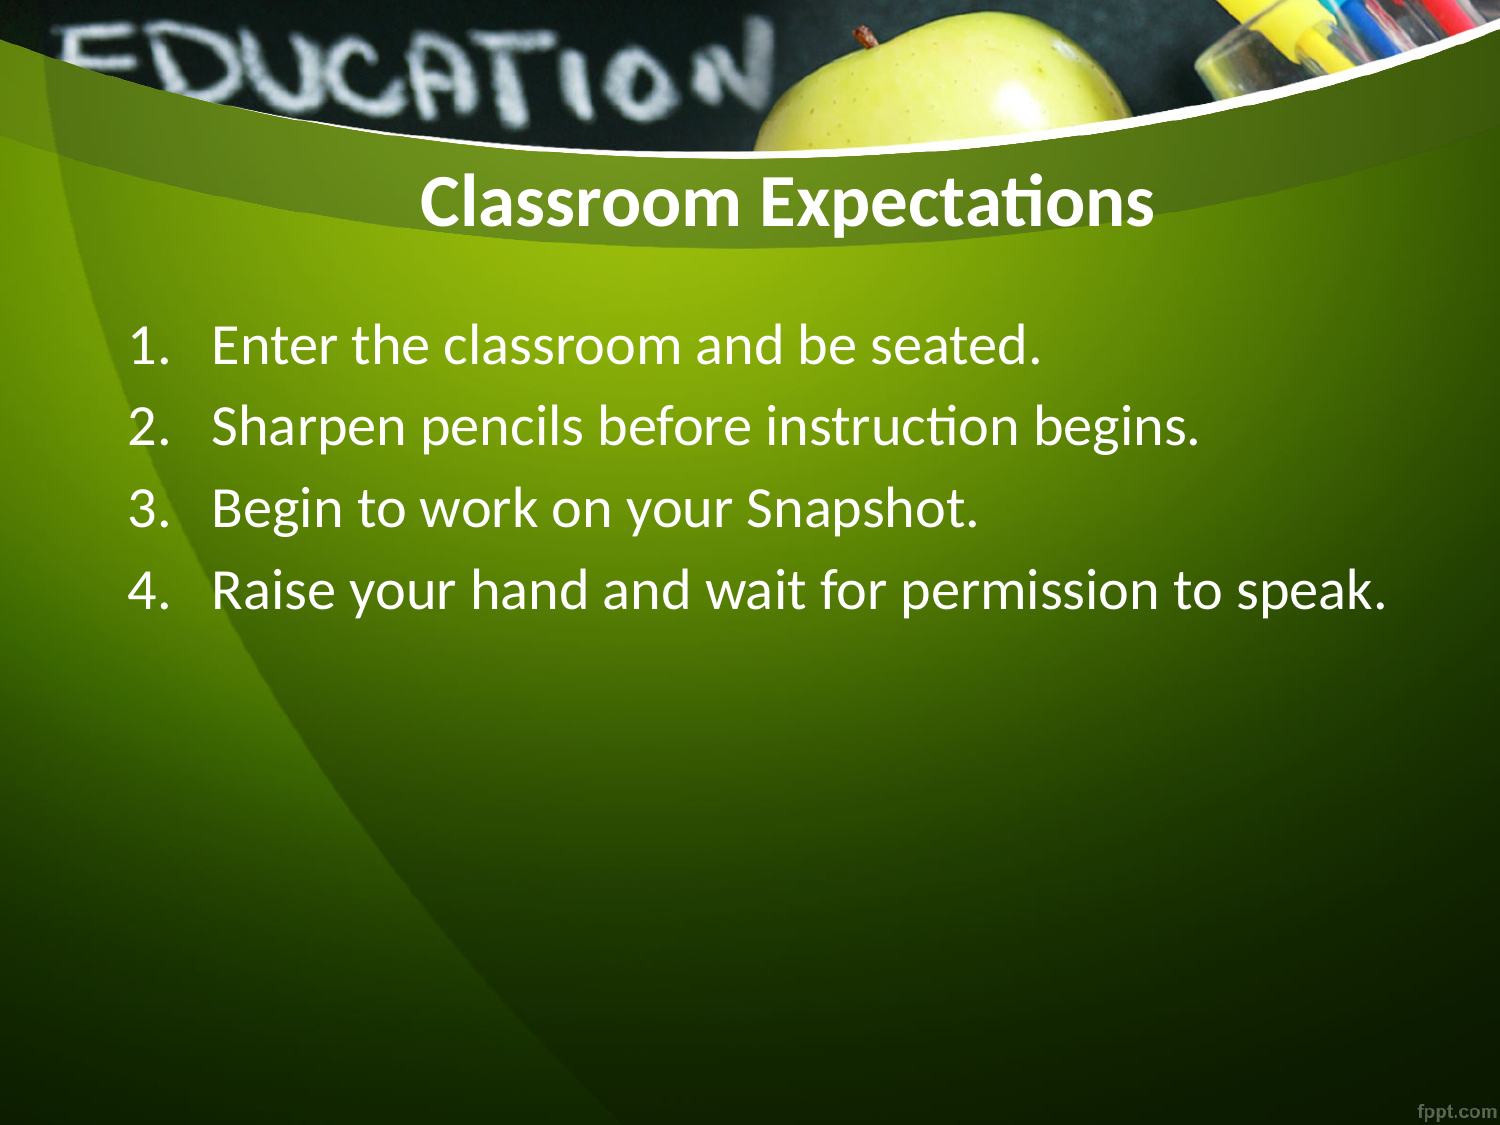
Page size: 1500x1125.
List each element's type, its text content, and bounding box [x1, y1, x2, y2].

title Classroom Expectations [237, 125, 1340, 268]
list Enter the classroom and be seated. Sharpen pencils before instruction begins. Begin to work on your Snapshot. Raise your hand and wait for permission to speak. [112, 298, 1450, 1125]
picture [0, 0, 1500, 1125]
